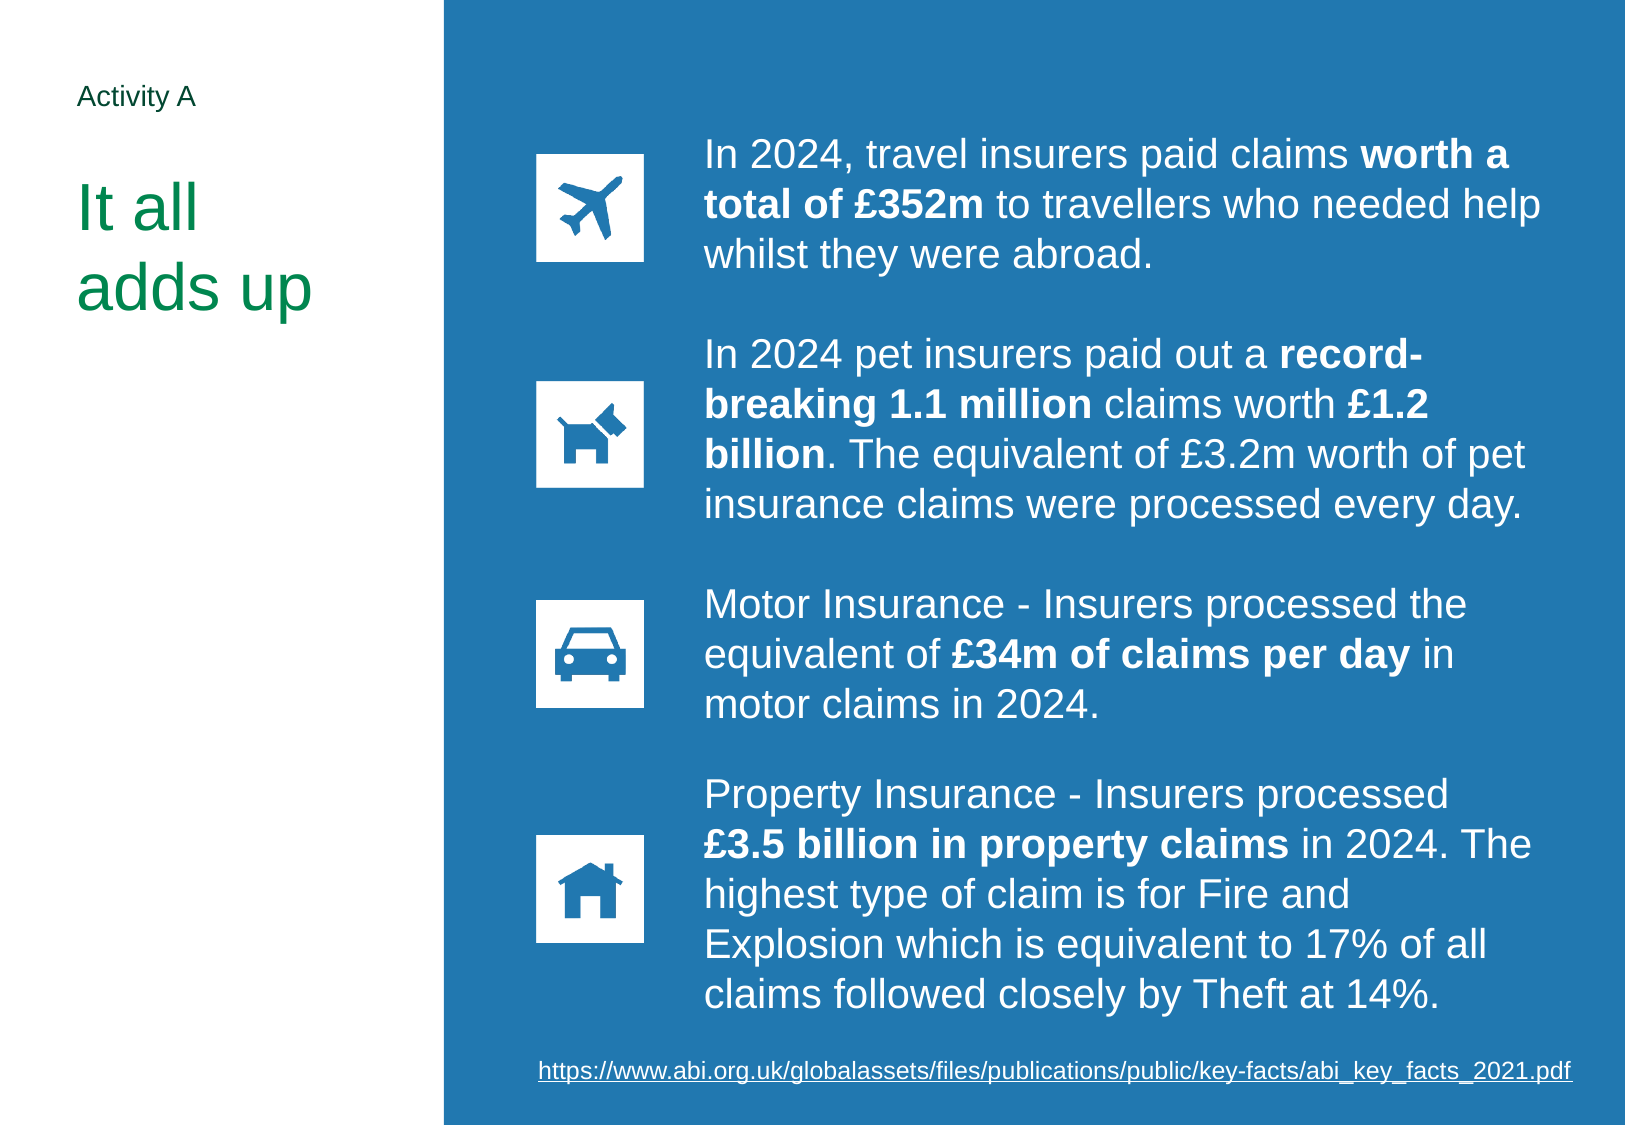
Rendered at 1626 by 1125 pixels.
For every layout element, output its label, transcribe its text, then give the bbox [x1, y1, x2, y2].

title Activity A It all adds up [76, 76, 358, 376]
picture [536, 380, 644, 489]
text_box In 2024, travel insurers paid claims worth a total of £352m to travellers who needed help whilst they were abroad. In 2024 pet insurers paid out a record-breaking 1.1 million claims worth £1.2 billion. The equivalent of £3.2m worth of pet insurance claims were processed every day. Motor Insurance - Insurers processed the equivalent of £34m of claims per day in motor claims in 2024. Property Insurance - Insurers processed £3.5 billion in property claims in 2024. The highest type of claim is for Fire and Explosion which is equivalent to 17% of all claims followed closely by Theft at 14%. [443, 0, 1625, 1125]
picture [536, 835, 644, 943]
picture [536, 600, 644, 708]
text_box https://www.abi.org.uk/globalassets/files/publications/public/key-facts/abi_key_facts_2021.pdf [523, 1047, 1591, 1122]
picture [536, 154, 644, 262]
